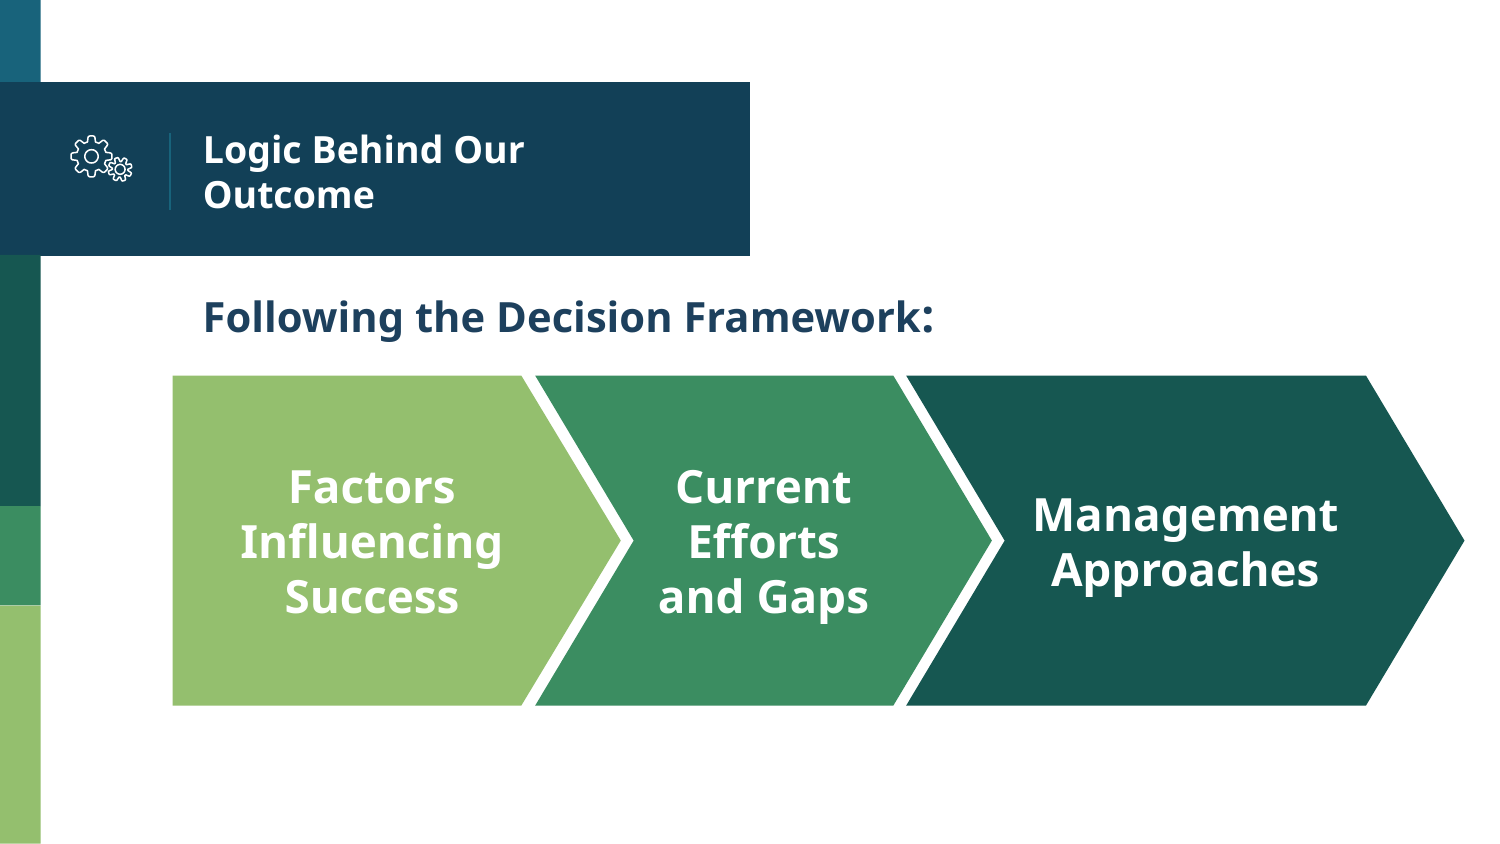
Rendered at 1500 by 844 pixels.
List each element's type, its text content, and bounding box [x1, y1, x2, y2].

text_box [70, 135, 133, 182]
text_box Current Efforts and Gaps [535, 375, 992, 706]
text_box Factors Influencing Success [172, 375, 621, 706]
text_box Following the Decision Framework: [187, 279, 992, 349]
title Logic Behind Our Outcome [187, 87, 715, 256]
text_box Management Approaches [906, 375, 1465, 706]
